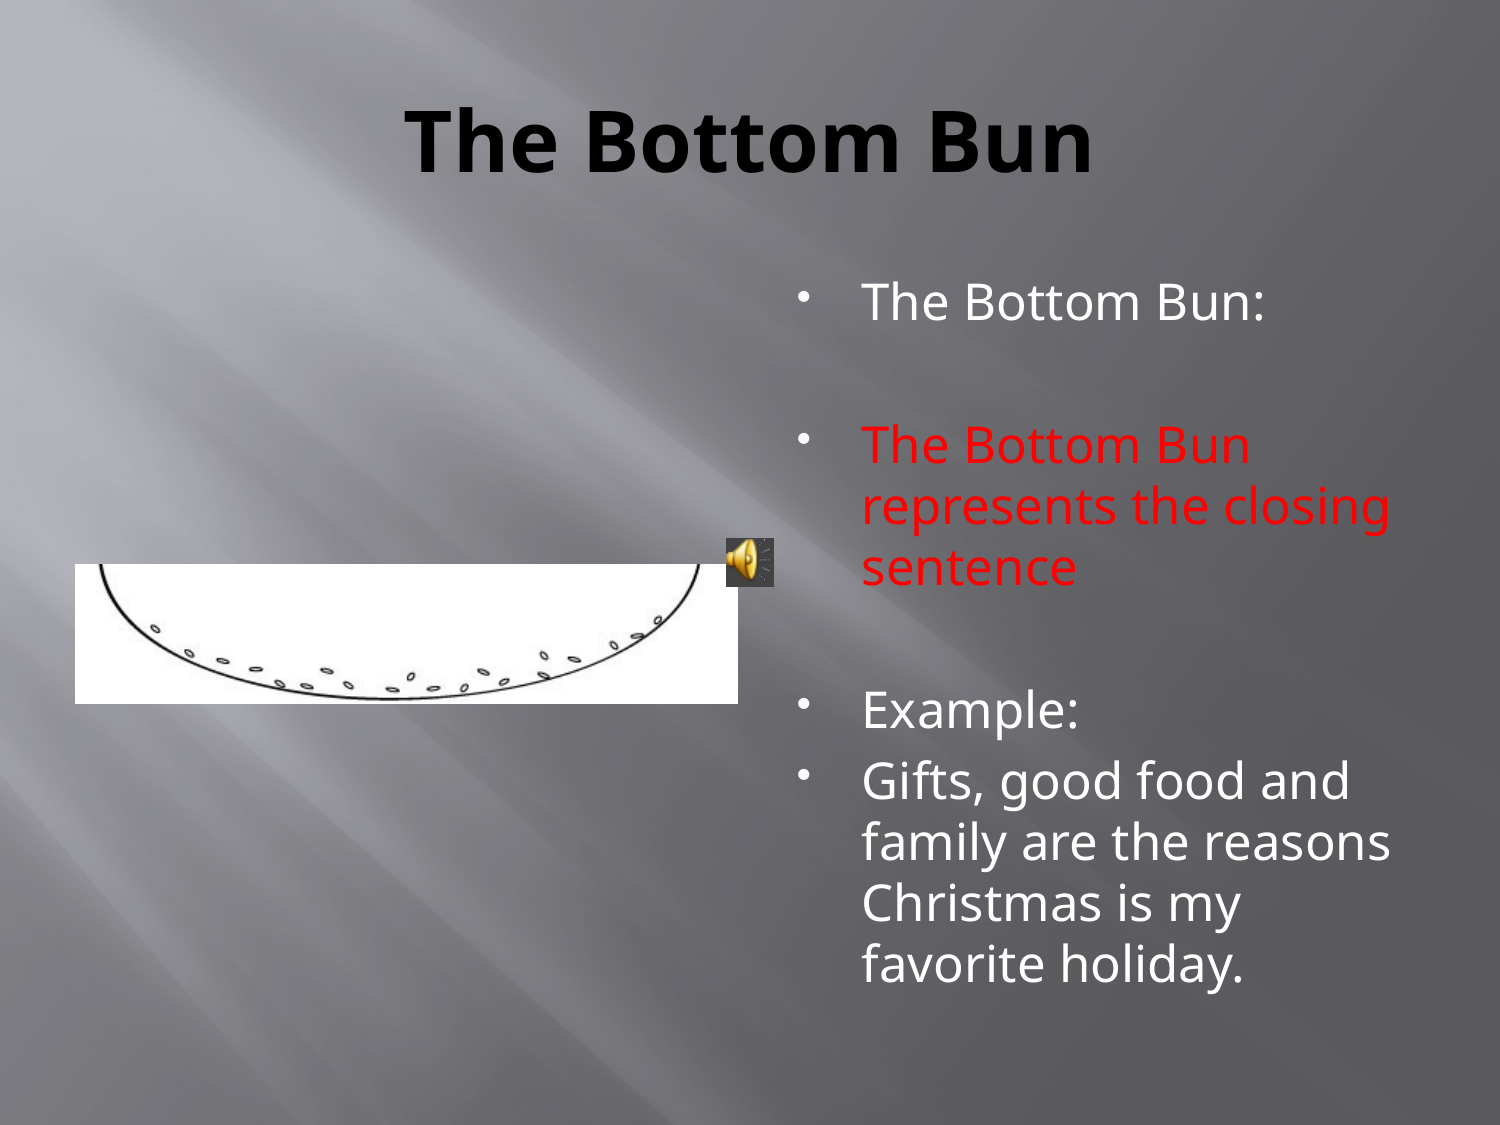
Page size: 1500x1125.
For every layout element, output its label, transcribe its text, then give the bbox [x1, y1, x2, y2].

title The Bottom Bun [75, 45, 1425, 233]
list The Bottom Bun: The Bottom Bun represents the closing sentence Example: Gifts, good food and family are the reasons Christmas is my favorite holiday. [762, 262, 1425, 1005]
picture [724, 537, 776, 588]
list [74, 564, 738, 704]
